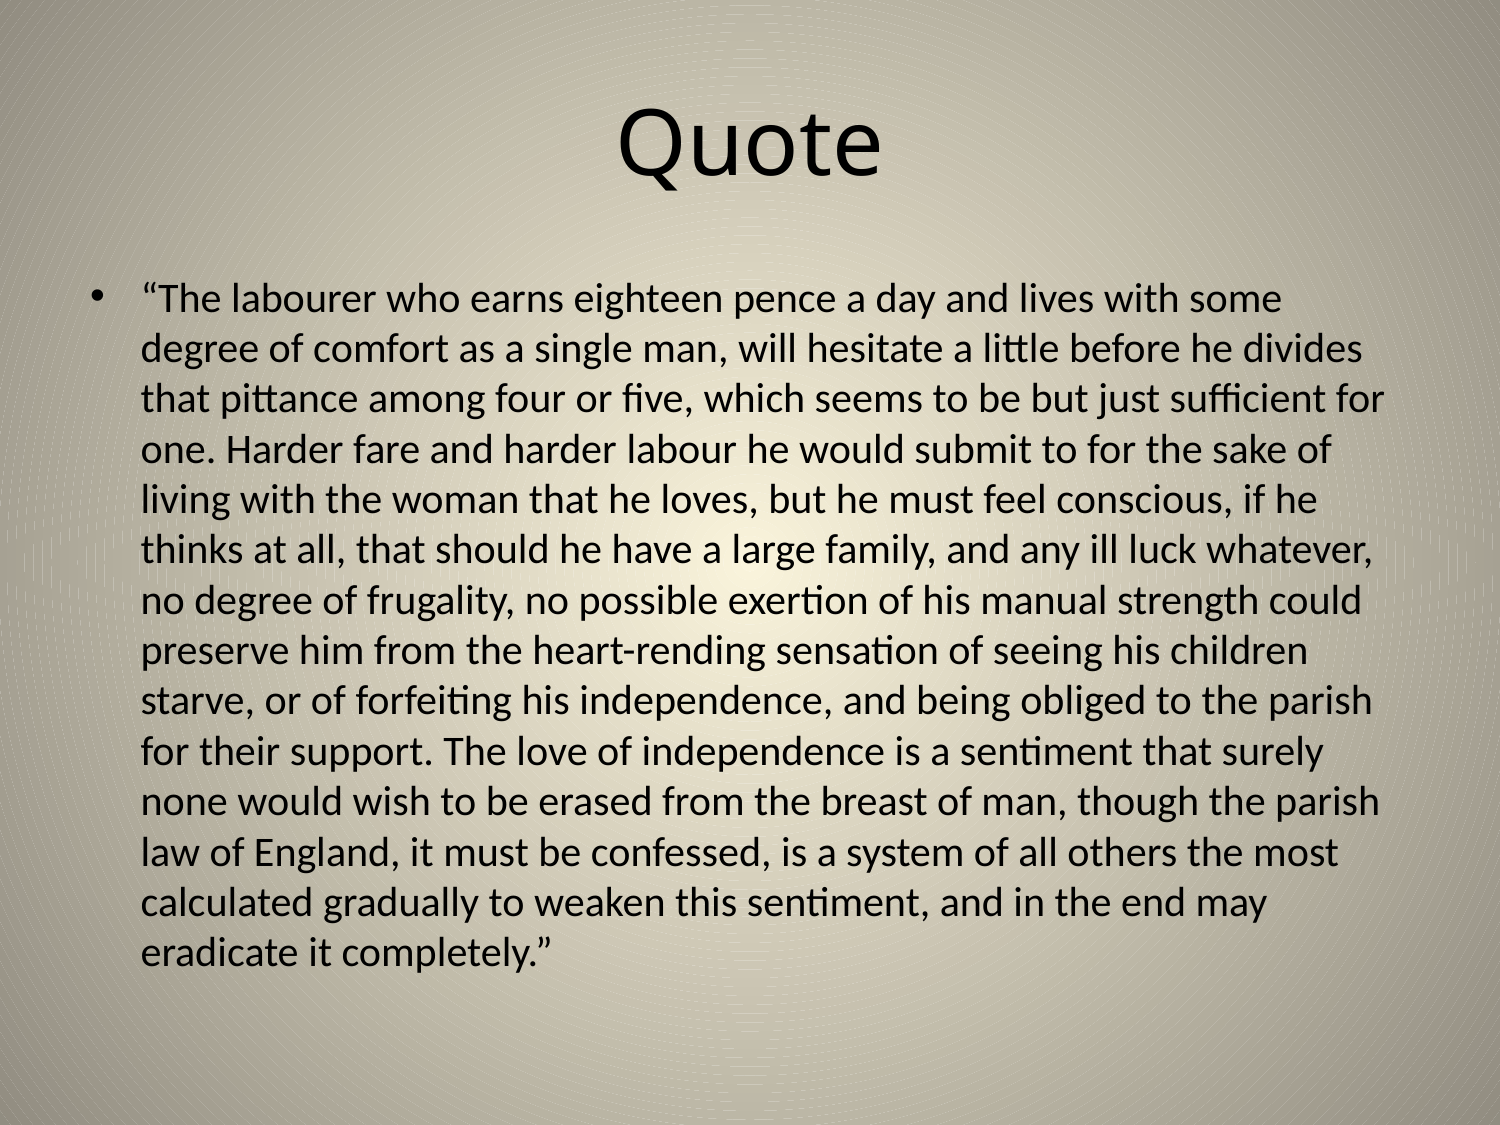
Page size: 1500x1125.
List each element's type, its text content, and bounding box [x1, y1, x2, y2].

list “The labourer who earns eighteen pence a day and lives with some degree of comfort as a single man, will hesitate a little before he divides that pittance among four or five, which seems to be but just sufficient for one. Harder fare and harder labour he would submit to for the sake of living with the woman that he loves, but he must feel conscious, if he thinks at all, that should he have a large family, and any ill luck whatever, no degree of frugality, no possible exertion of his manual strength could preserve him from the heart-rending sensation of seeing his children starve, or of forfeiting his independence, and being obliged to the parish for their support. The love of independence is a sentiment that surely none would wish to be erased from the breast of man, though the parish law of England, it must be confessed, is a system of all others the most calculated gradually to weaken this sentiment, and in the end may eradicate it completely.” [75, 262, 1425, 1005]
title Quote [75, 45, 1425, 233]
